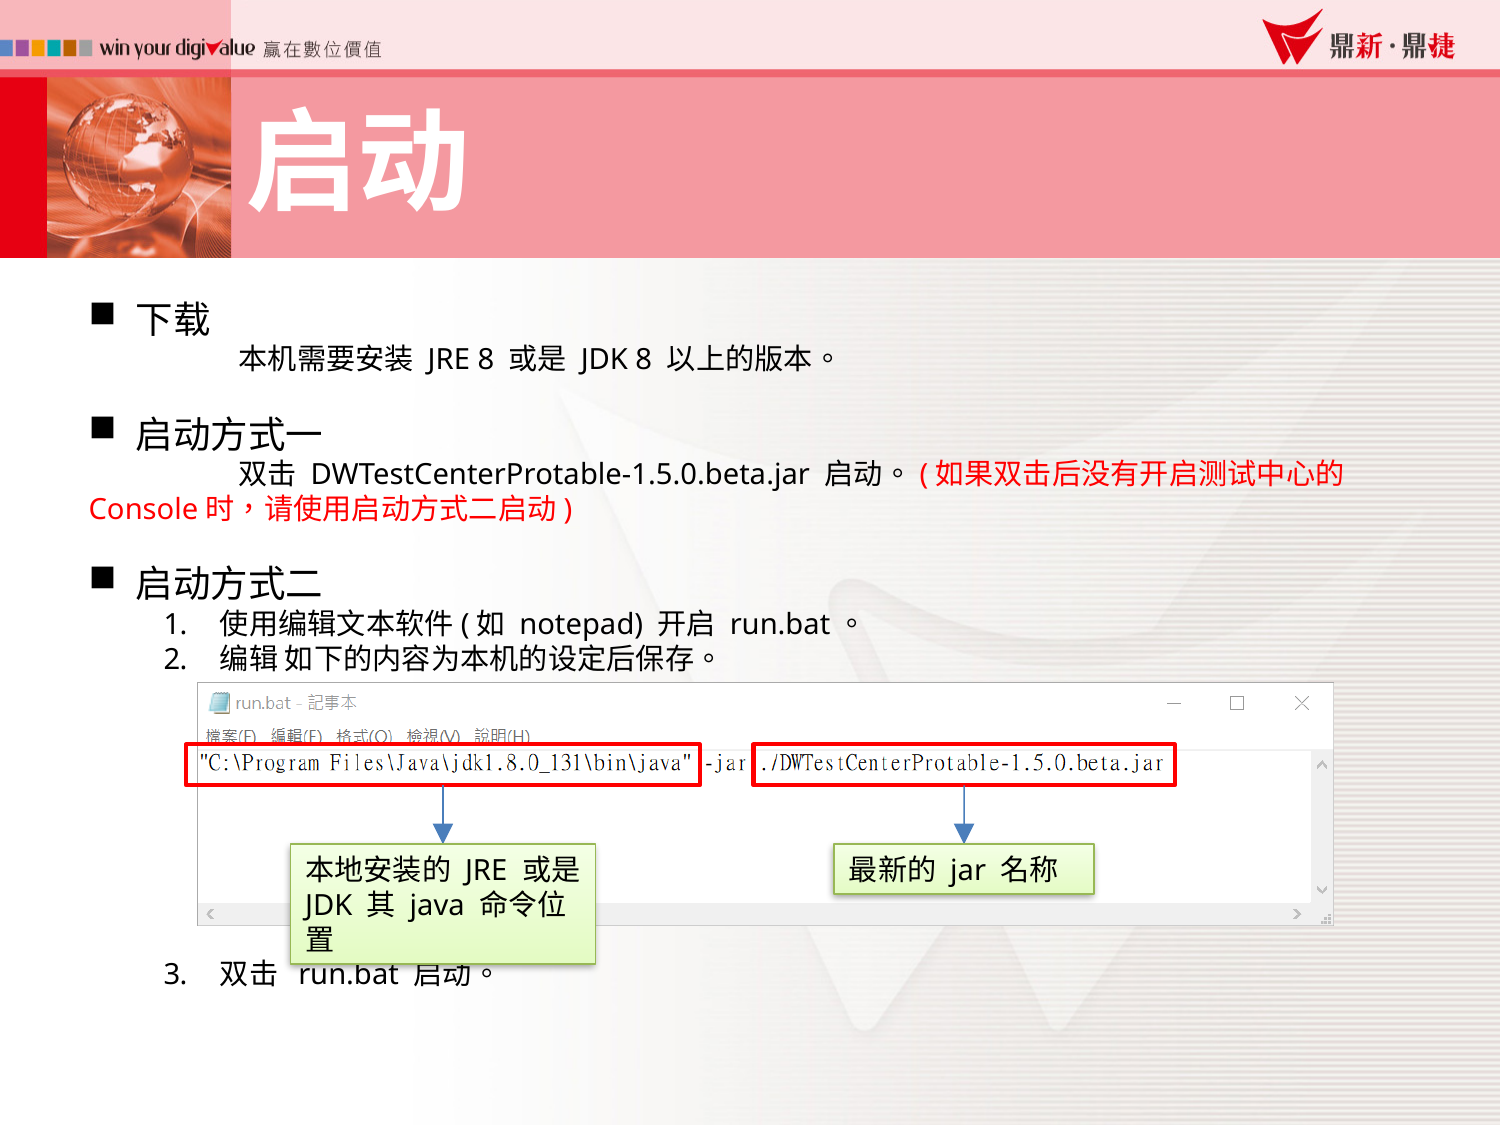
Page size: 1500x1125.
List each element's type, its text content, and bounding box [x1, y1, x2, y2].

picture [0, 0, 1500, 1125]
text_box 下载 本机需要安装 JRE 8 或是 JDK 8 以上的版本。 启动方式一 双击 DWTestCenterProtable-1.5.0.beta.jar 启动。(如果双击后没有开启测试中心的 Console时，请使用启动方式二启动) 启动方式二 使用编辑文本软件(如 notepad) 开启 run.bat。 编辑 如下的内容为本机的设定后保存。 双击 run.bat 启动。 [73, 288, 1458, 985]
text_box 启动 [230, 82, 1500, 236]
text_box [185, 682, 1334, 931]
